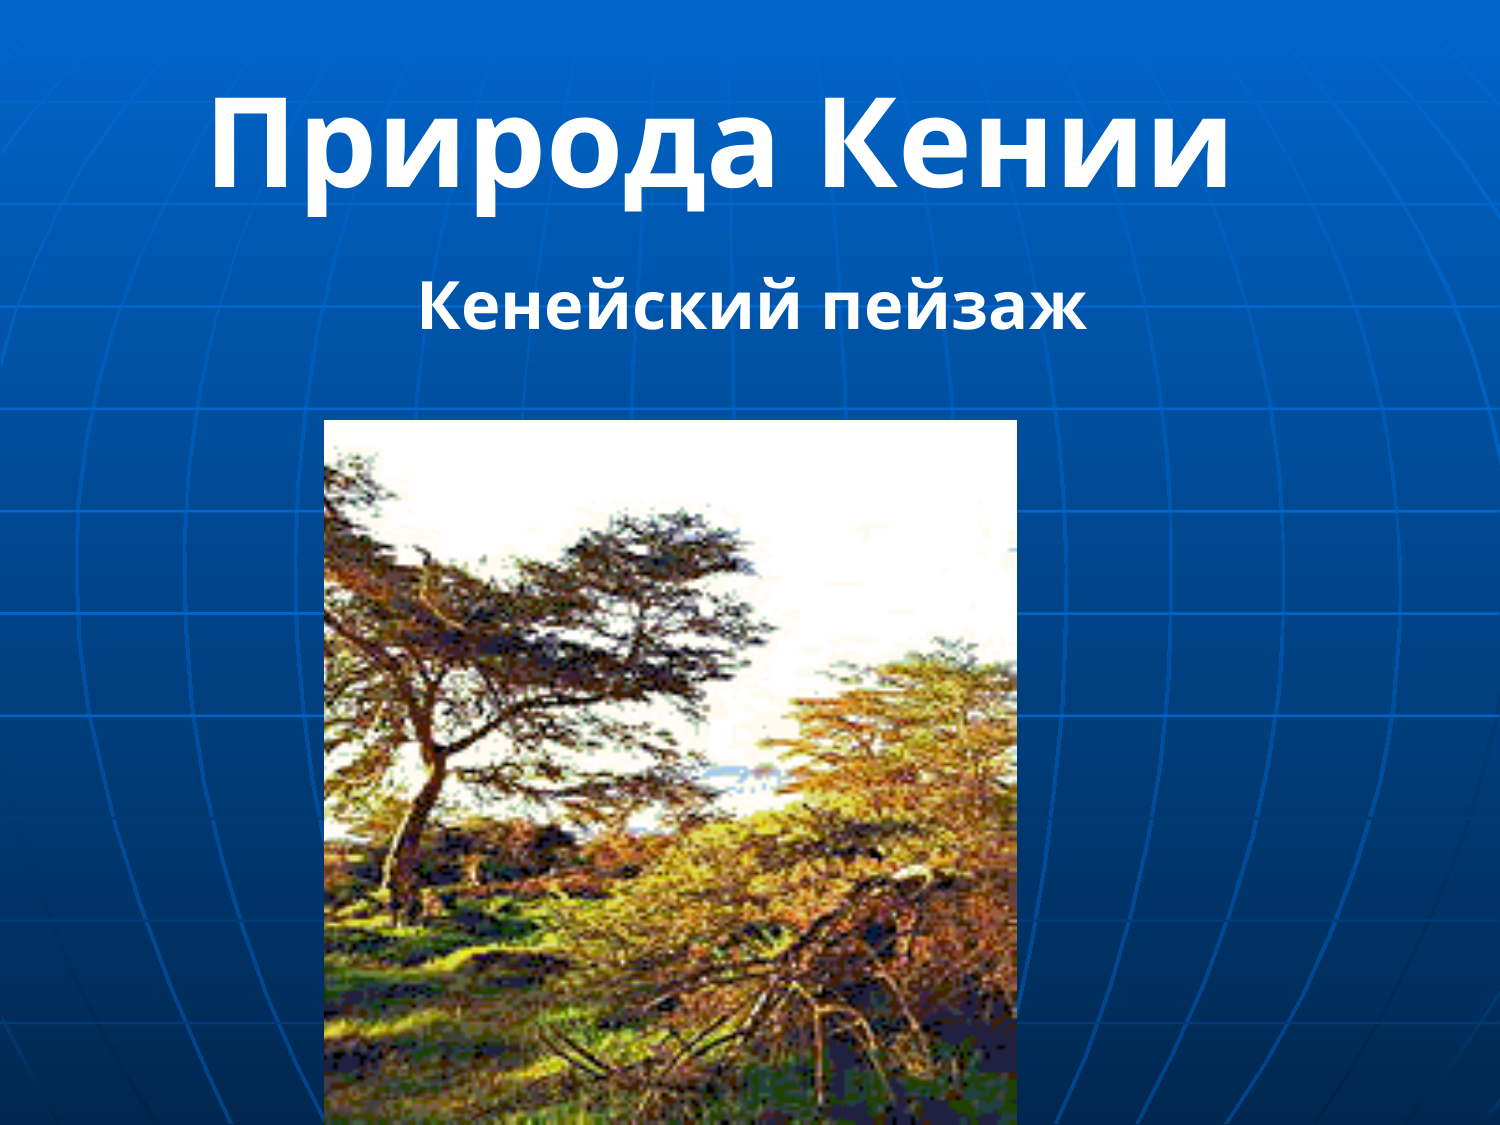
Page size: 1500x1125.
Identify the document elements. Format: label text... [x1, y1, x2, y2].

text_box Природа Кении [17, 54, 1424, 220]
picture [324, 420, 1017, 1125]
list Кенейский пейзаж [76, 255, 1428, 1125]
